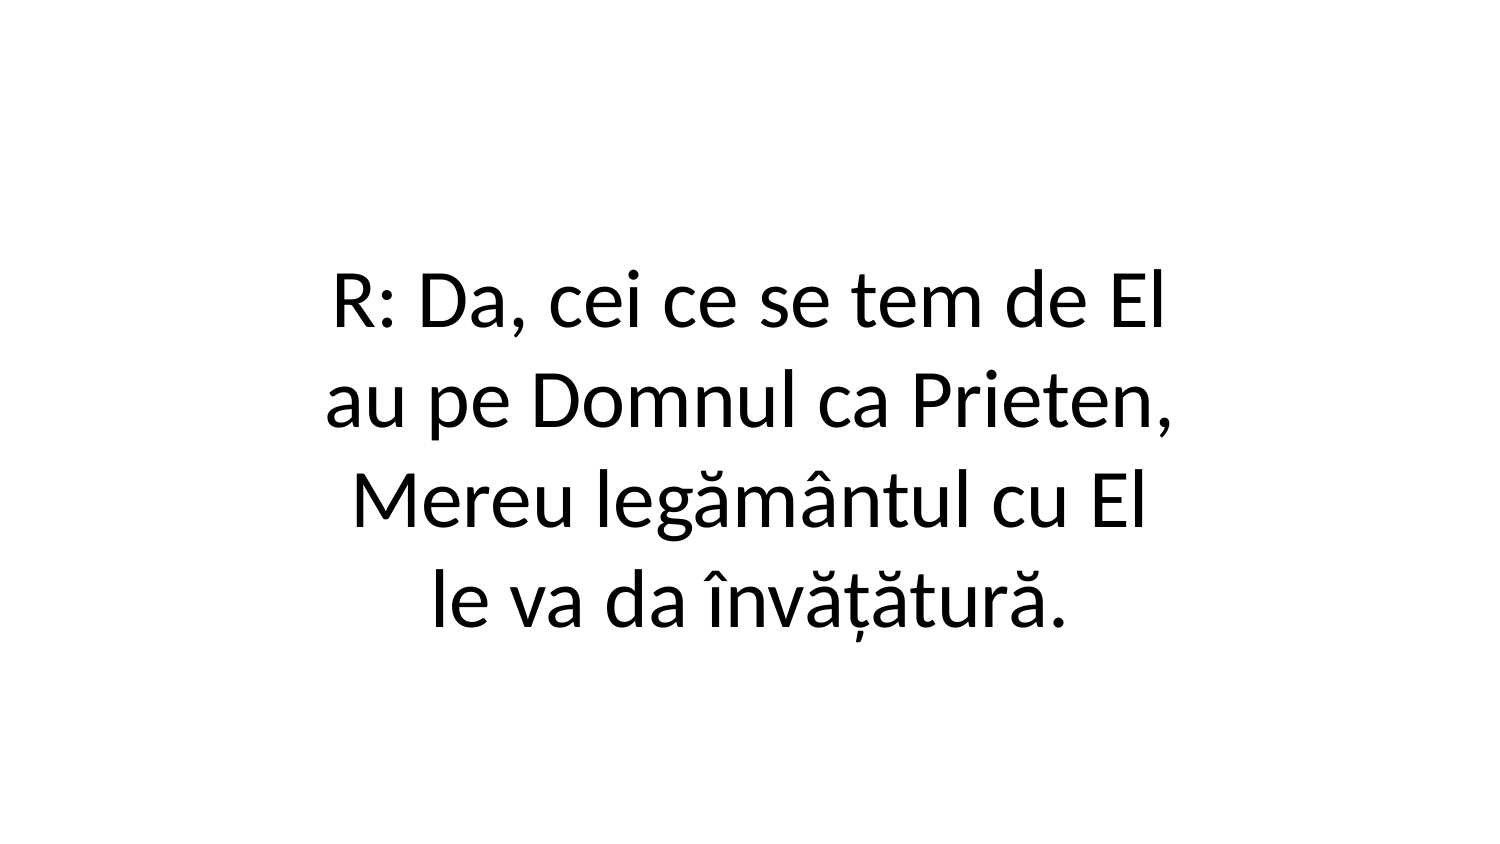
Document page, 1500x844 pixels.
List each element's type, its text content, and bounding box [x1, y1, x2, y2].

text_box R: Da, cei ce se tem de El au pe Domnul ca Prieten, Mereu legământul cu El le va da învățătură. [309, 192, 1191, 652]
